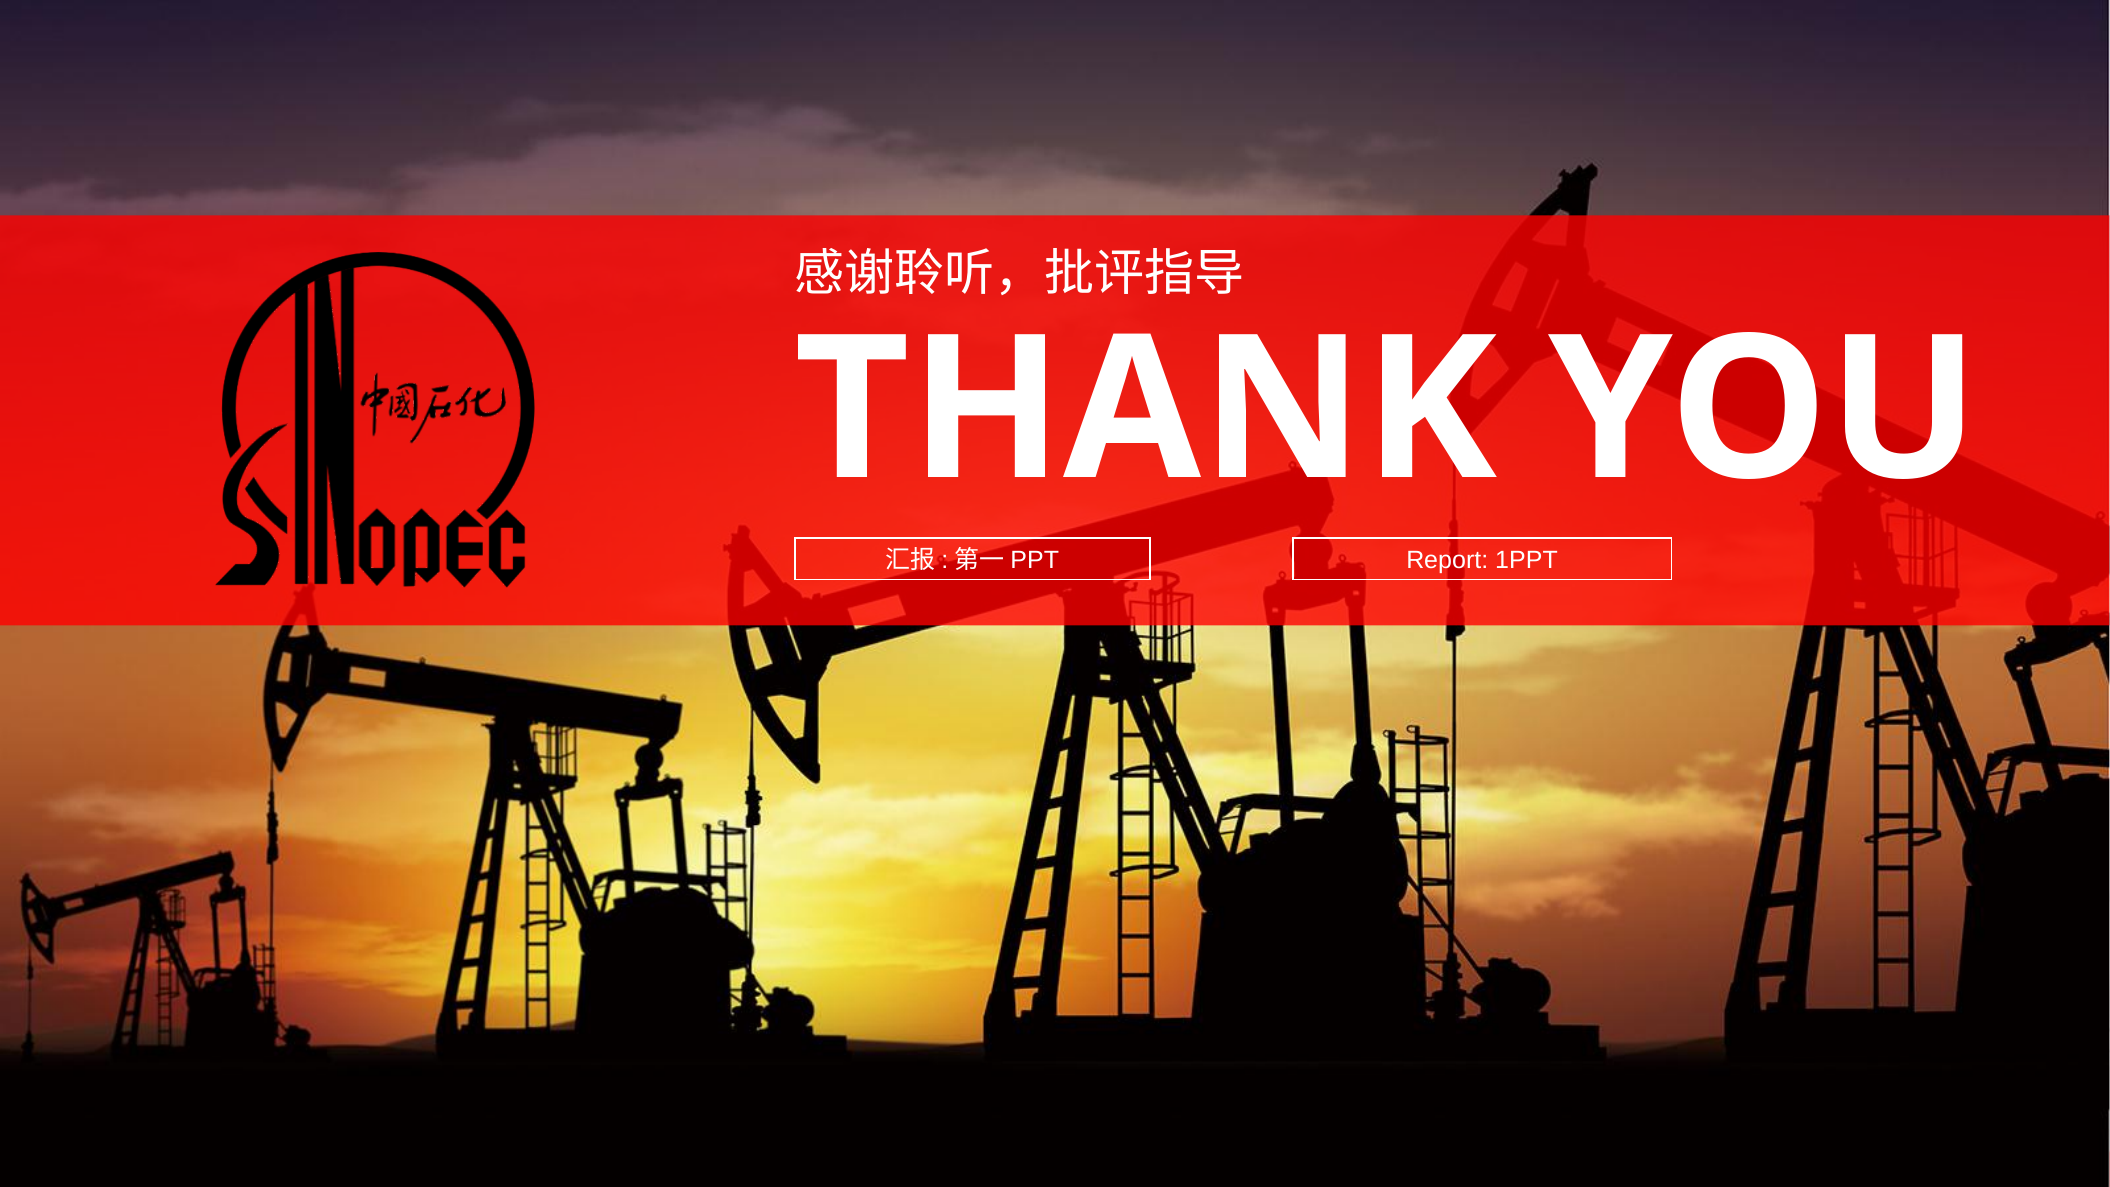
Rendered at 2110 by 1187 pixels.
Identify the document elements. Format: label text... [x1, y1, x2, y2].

text_box 汇报:第一PPT [794, 537, 1150, 580]
text_box [0, 626, 2110, 1187]
text_box [0, 214, 2110, 626]
text_box 感谢聆听，批评指导 [794, 240, 1953, 301]
picture [202, 248, 547, 592]
text_box [0, 0, 2110, 214]
text_box Report: 1PPT [1292, 537, 1672, 580]
text_box THANK YOU [794, 277, 2083, 518]
